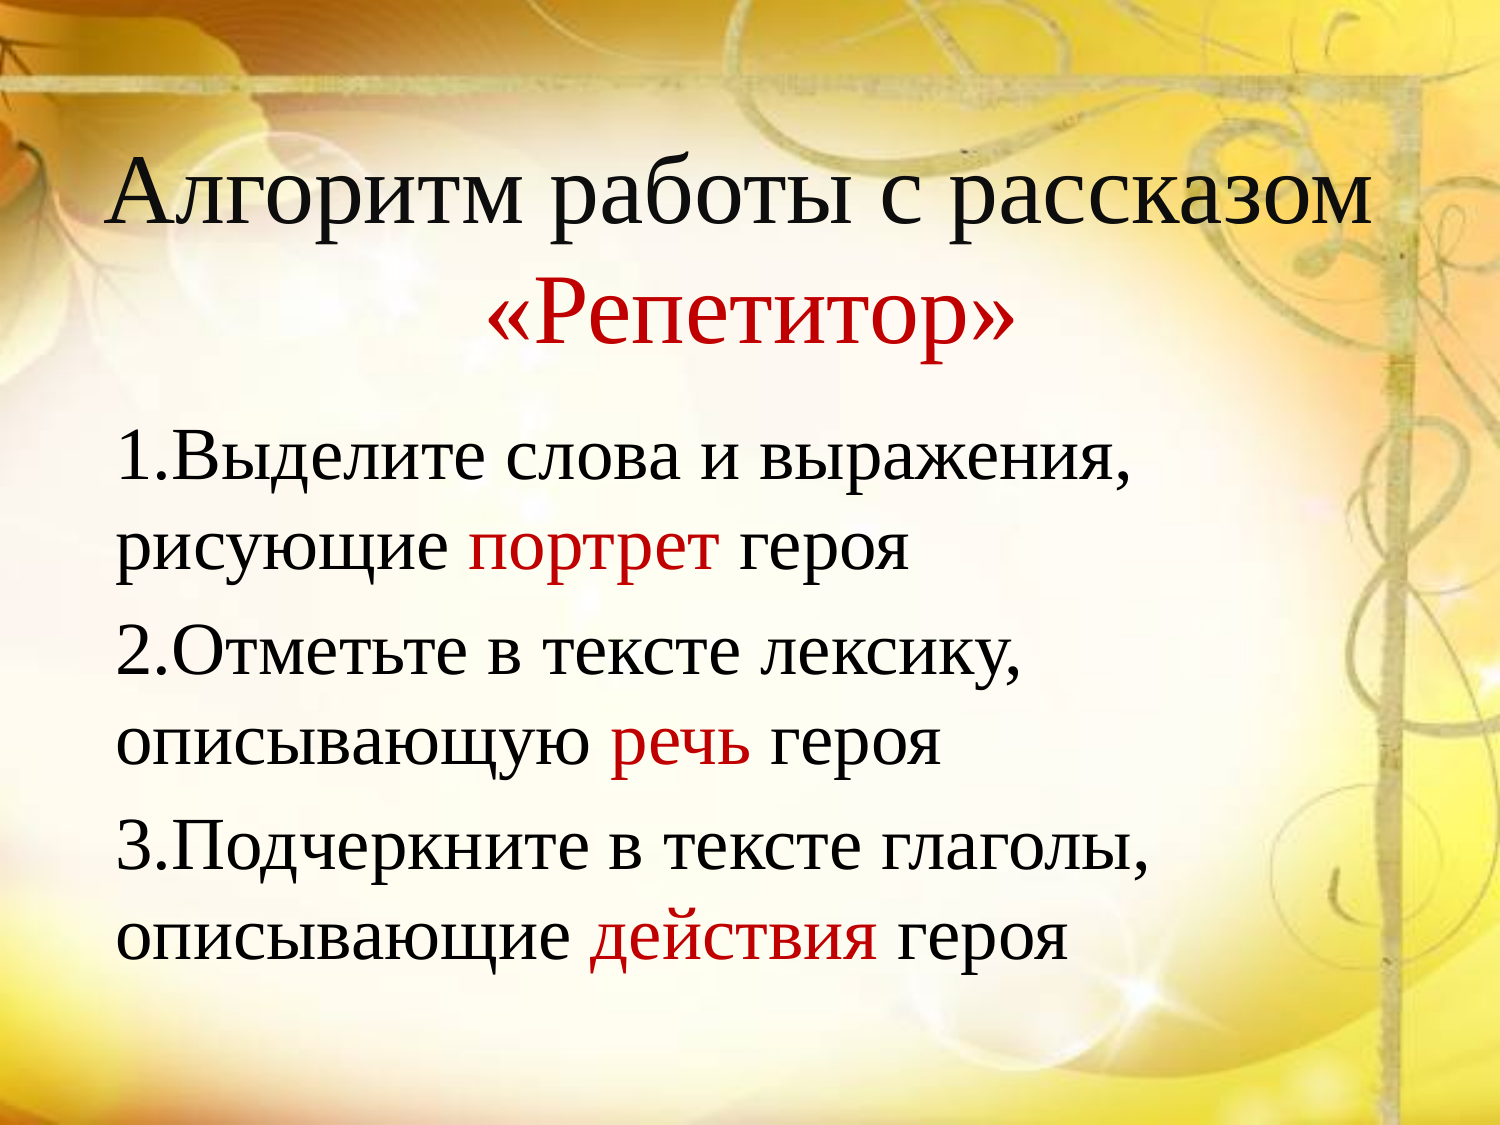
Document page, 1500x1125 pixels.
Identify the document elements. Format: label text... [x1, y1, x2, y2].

picture [0, 0, 1500, 1125]
title Алгоритм работы с рассказом «Репетитор» [76, 90, 1427, 397]
list 1.Выделите слова и выражения, рисующие портрет героя 2.Отметьте в тексте лексику, описывающую речь героя 3.Подчеркните в тексте глаголы, описывающие действия героя [100, 397, 1365, 1035]
